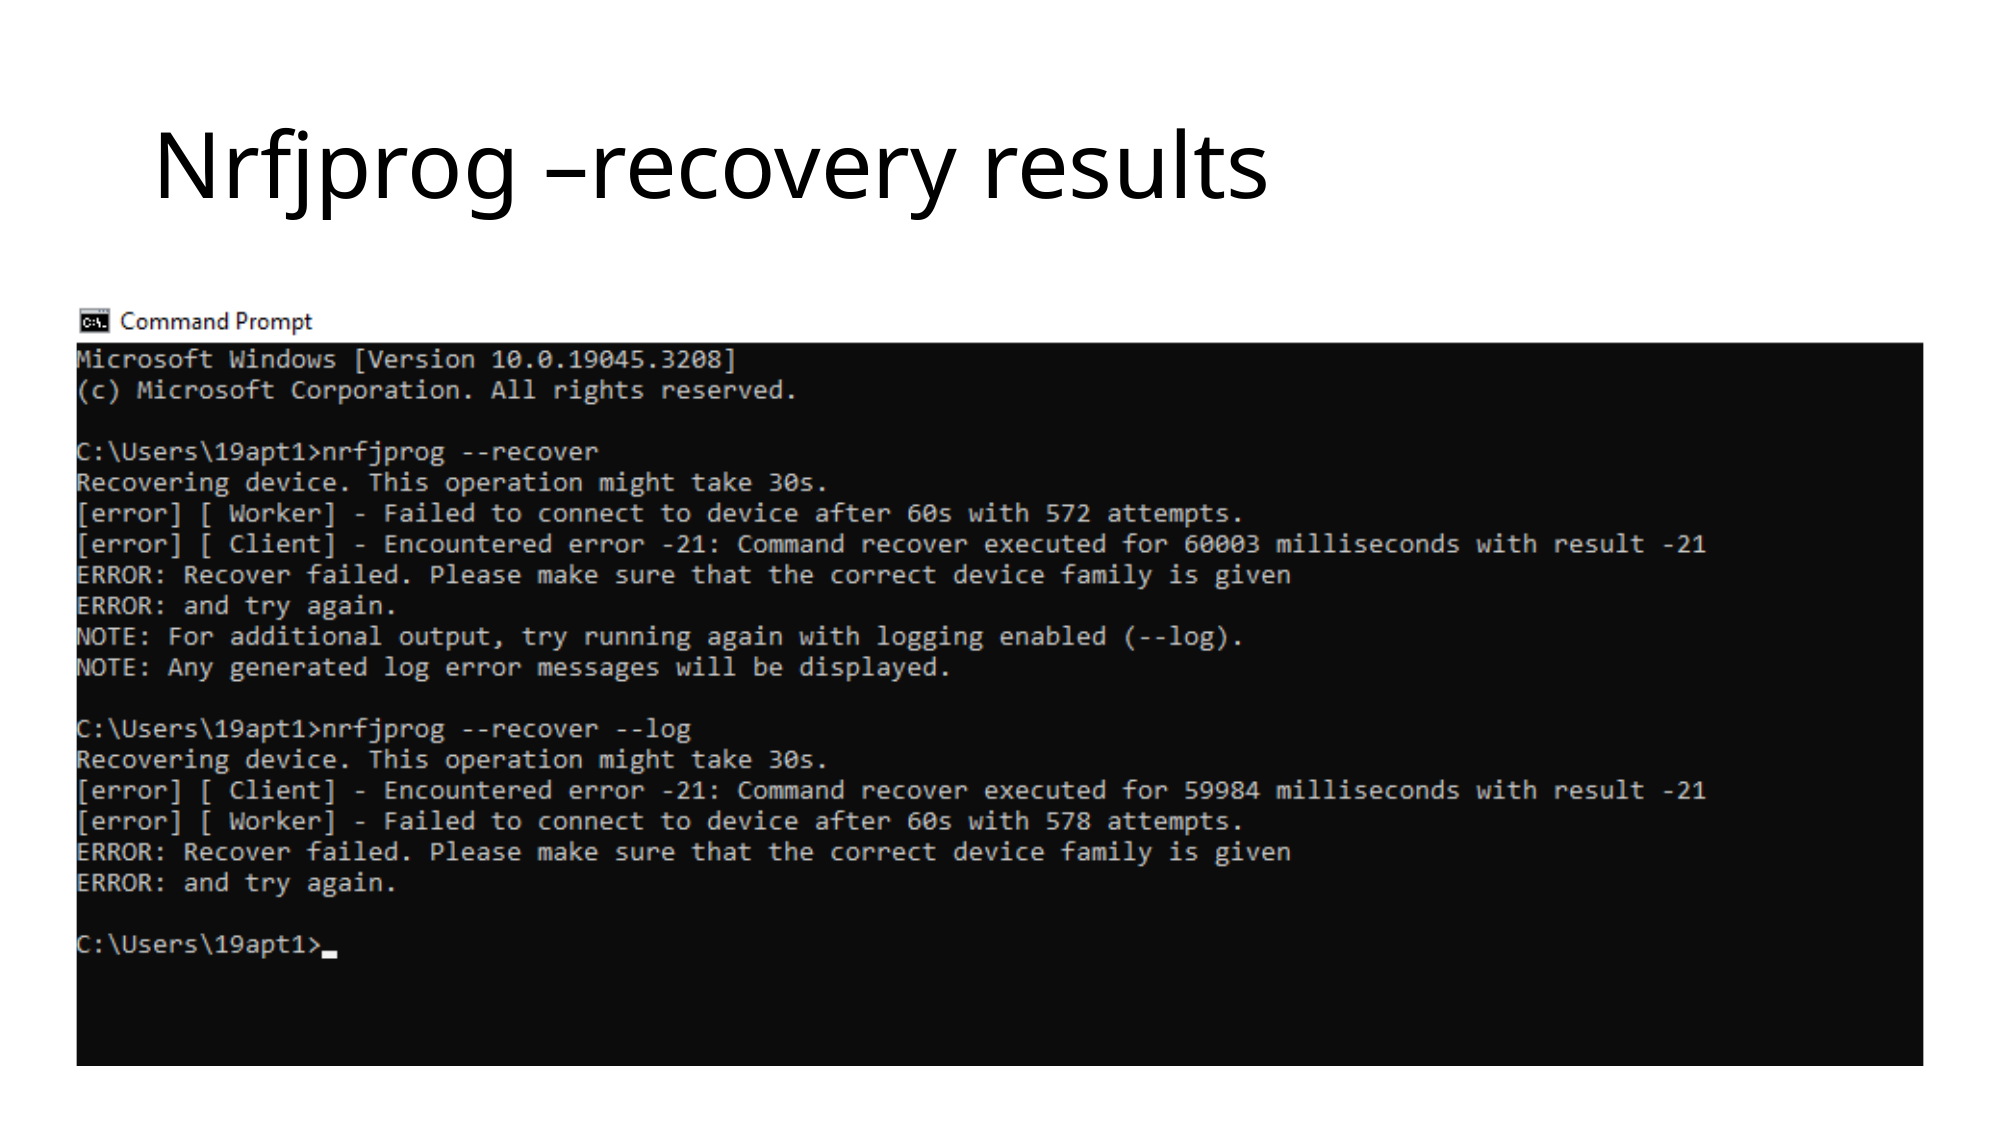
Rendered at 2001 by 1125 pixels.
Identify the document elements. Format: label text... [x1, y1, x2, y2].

title Nrfjprog –recovery results [137, 59, 1863, 278]
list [76, 299, 1924, 1066]
